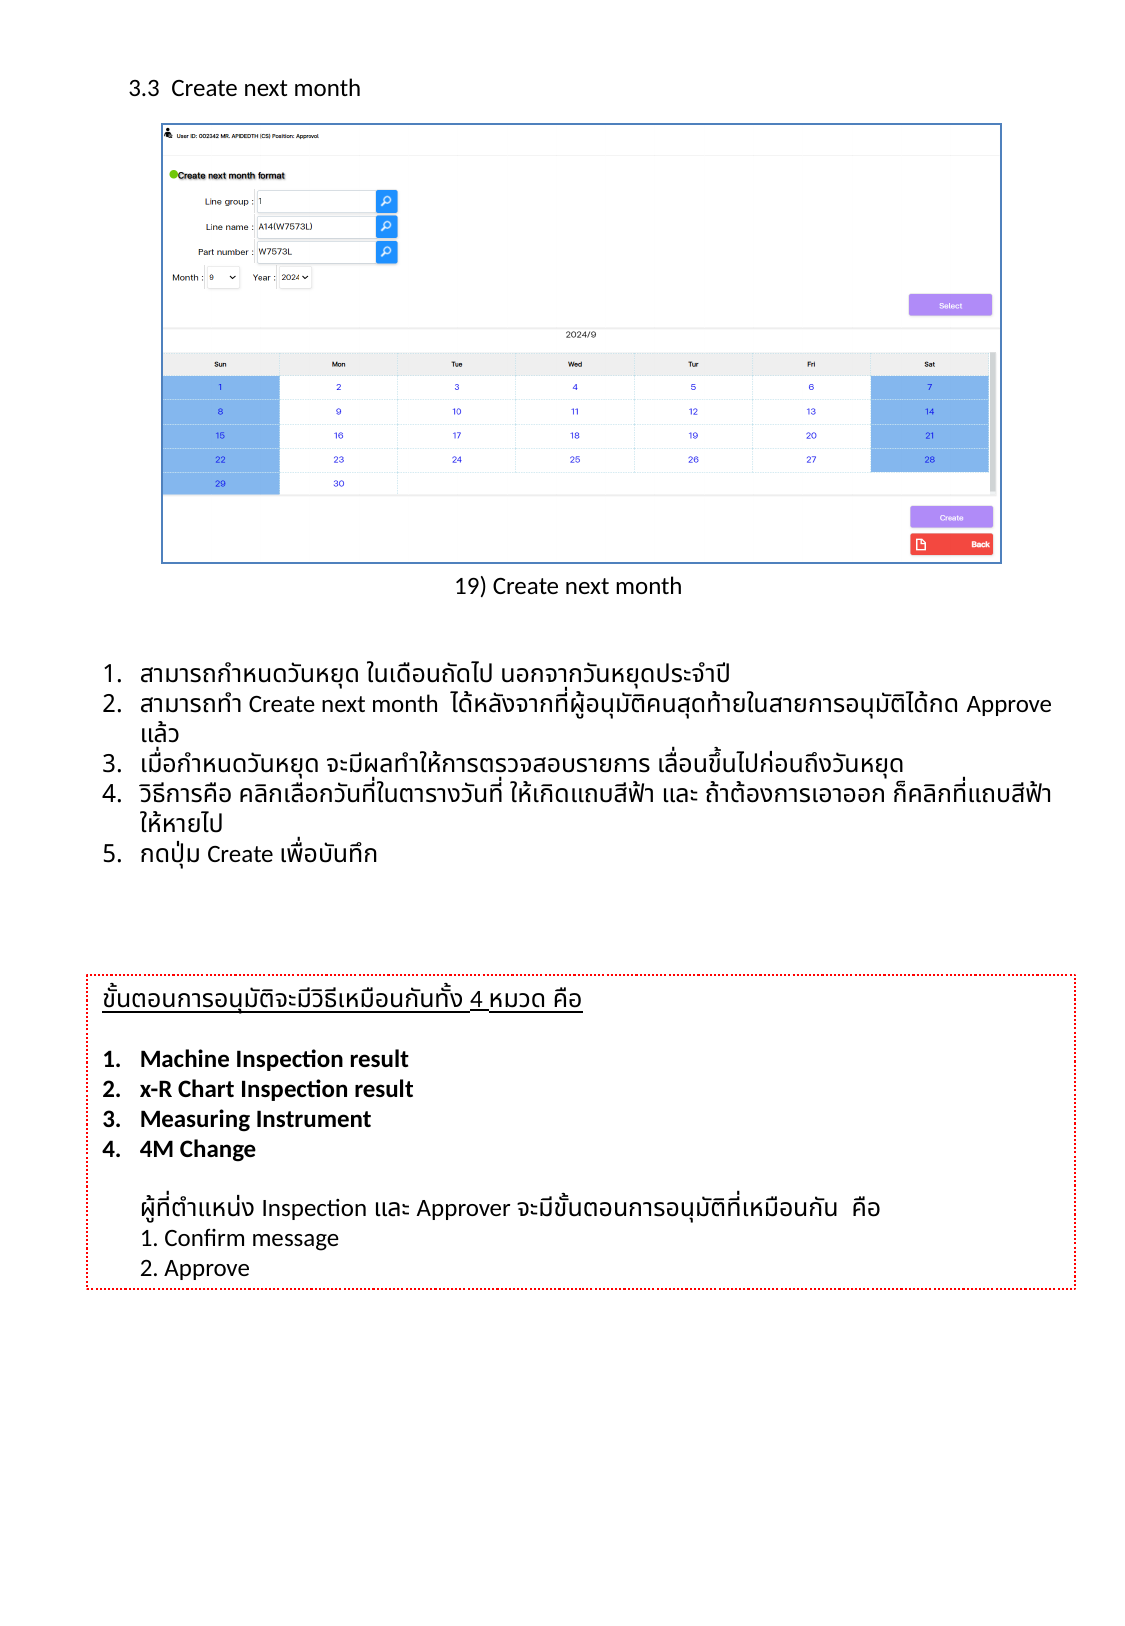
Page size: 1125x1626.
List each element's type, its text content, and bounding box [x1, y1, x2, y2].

text_box สามารถกำหนดวันหยุด ในเดือนถัดไป นอกจากวันหยุดประจำปี สามารถทำ Create next month ได้หลังจากที่ผู้อนุมัติคนสุดท้ายในสายการอนุมัติได้กด Approve แล้ว เมื่อกำหนดวันหยุด จะมีผลทำให้การตรวจสอบรายการ เลื่อนขึ้นไปก่อนถึงวันหยุด วิธีการคือ คลิกเลือกวันที่ในตารางวันที่ ให้เกิดแถบสีฟ้า และ ถ้าต้องการเอาออก ก็คลิกที่แถบสีฟ้าให้หายไป กดปุ่ม Create เพื่อบันทึก [87, 650, 1075, 875]
text_box 19) Create next month [162, 570, 975, 608]
text_box 3.3 Create next month [113, 63, 377, 109]
text_box ขั้นตอนการอนุมัติจะมีวิธีเหมือนกันทั้ง 4 หมวด คือ Machine Inspection result x-R Chart Inspection result Measuring Instrument 4M Change ผู้ที่ตำแหน่ง Inspection และ Approver จะมีขั้นตอนการอนุมัติที่เหมือนกัน คือ 1. Confirm message 2. Approve [87, 974, 1075, 1290]
picture [162, 124, 1001, 563]
